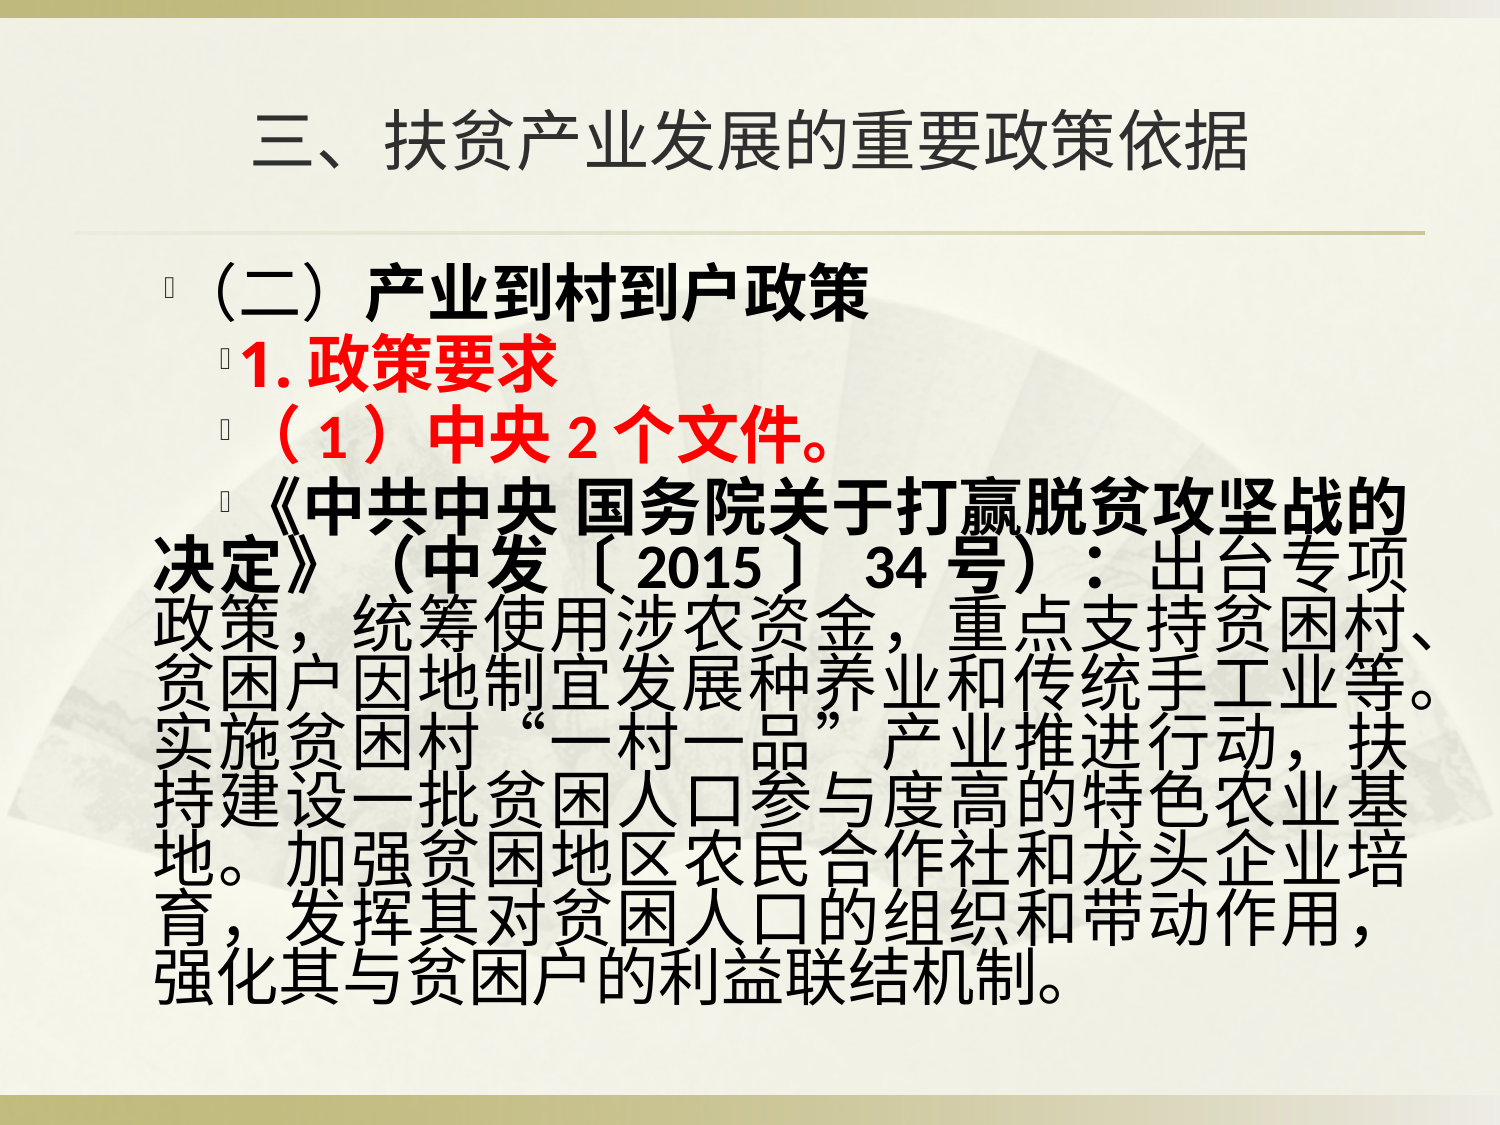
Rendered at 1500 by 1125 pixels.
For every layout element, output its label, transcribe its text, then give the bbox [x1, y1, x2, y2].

list （二）产业到村到户政策 1.政策要求 （1）中央2个文件。 《中共中央 国务院关于打赢脱贫攻坚战的决定》（中发〔2015〕34号）：出台专项政策，统筹使用涉农资金，重点支持贫困村、贫困户因地制宜发展种养业和传统手工业等。实施贫困村“一村一品”产业推进行动，扶持建设一批贫困人口参与度高的特色农业基地。加强贫困地区农民合作社和龙头企业培育，发挥其对贫困人口的组织和带动作用，强化其与贫困户的利益联结机制。 [75, 262, 1425, 1032]
title 三、扶贫产业发展的重要政策依据 [75, 45, 1425, 233]
